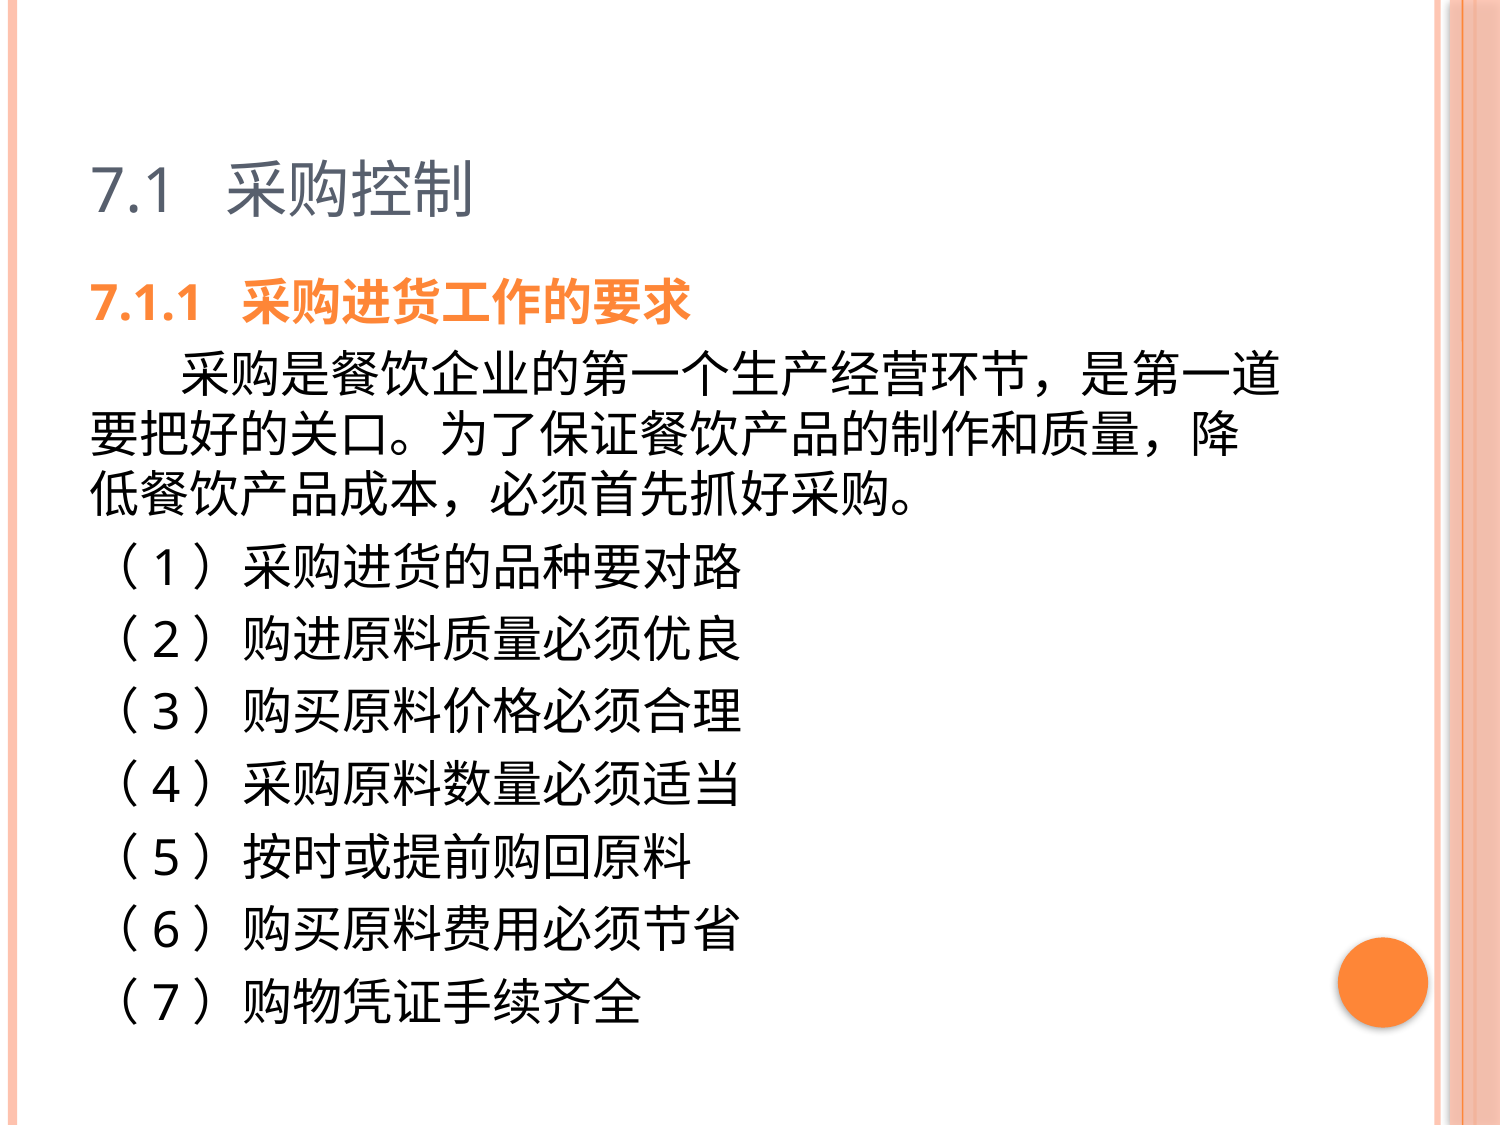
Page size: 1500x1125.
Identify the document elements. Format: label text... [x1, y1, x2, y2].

title 7.1 采购控制 [75, 45, 1300, 233]
list 7.1.1 采购进货工作的要求 采购是餐饮企业的第一个生产经营环节，是第一道要把好的关口。为了保证餐饮产品的制作和质量，降低餐饮产品成本，必须首先抓好采购。 （1）采购进货的品种要对路 （2）购进原料质量必须优良 （3）购买原料价格必须合理 （4）采购原料数量必须适当 （5）按时或提前购回原料 （6）购买原料费用必须节省 （7）购物凭证手续齐全 [74, 262, 1301, 1063]
